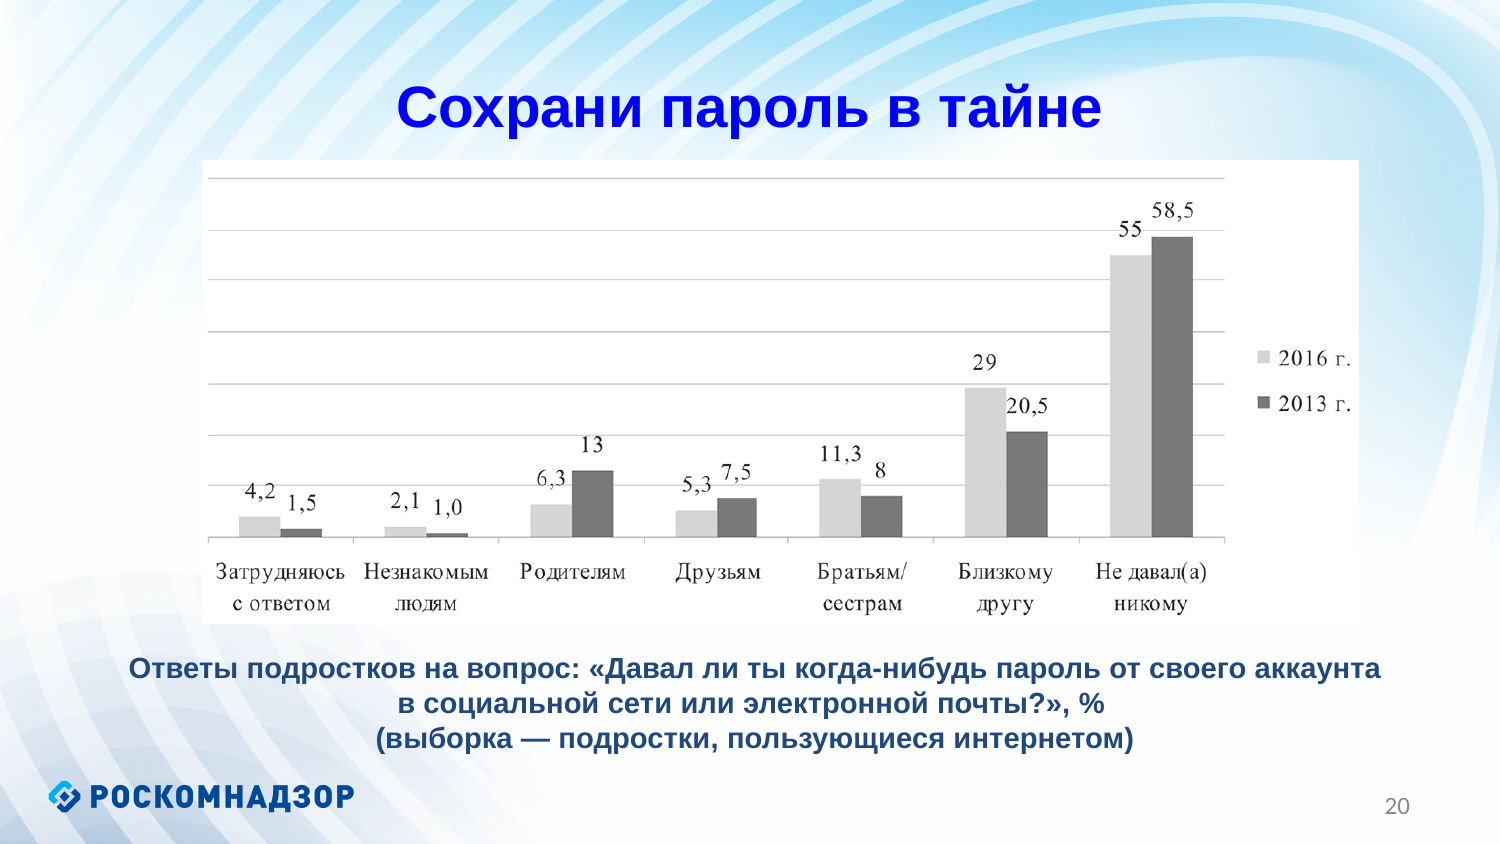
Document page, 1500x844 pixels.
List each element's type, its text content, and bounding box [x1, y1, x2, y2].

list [201, 160, 1360, 624]
title Сохрани пароль в тайне [74, 33, 1426, 175]
picture [0, 0, 1500, 844]
slide_number 20 [1074, 782, 1425, 828]
text_box Ответы подростков на вопрос: «Давал ли ты когда-нибудь пароль от своего аккаунта в социальной сети или электронной почты?», % (выборка — подростки, пользующиеся интернетом) [53, 641, 1457, 762]
